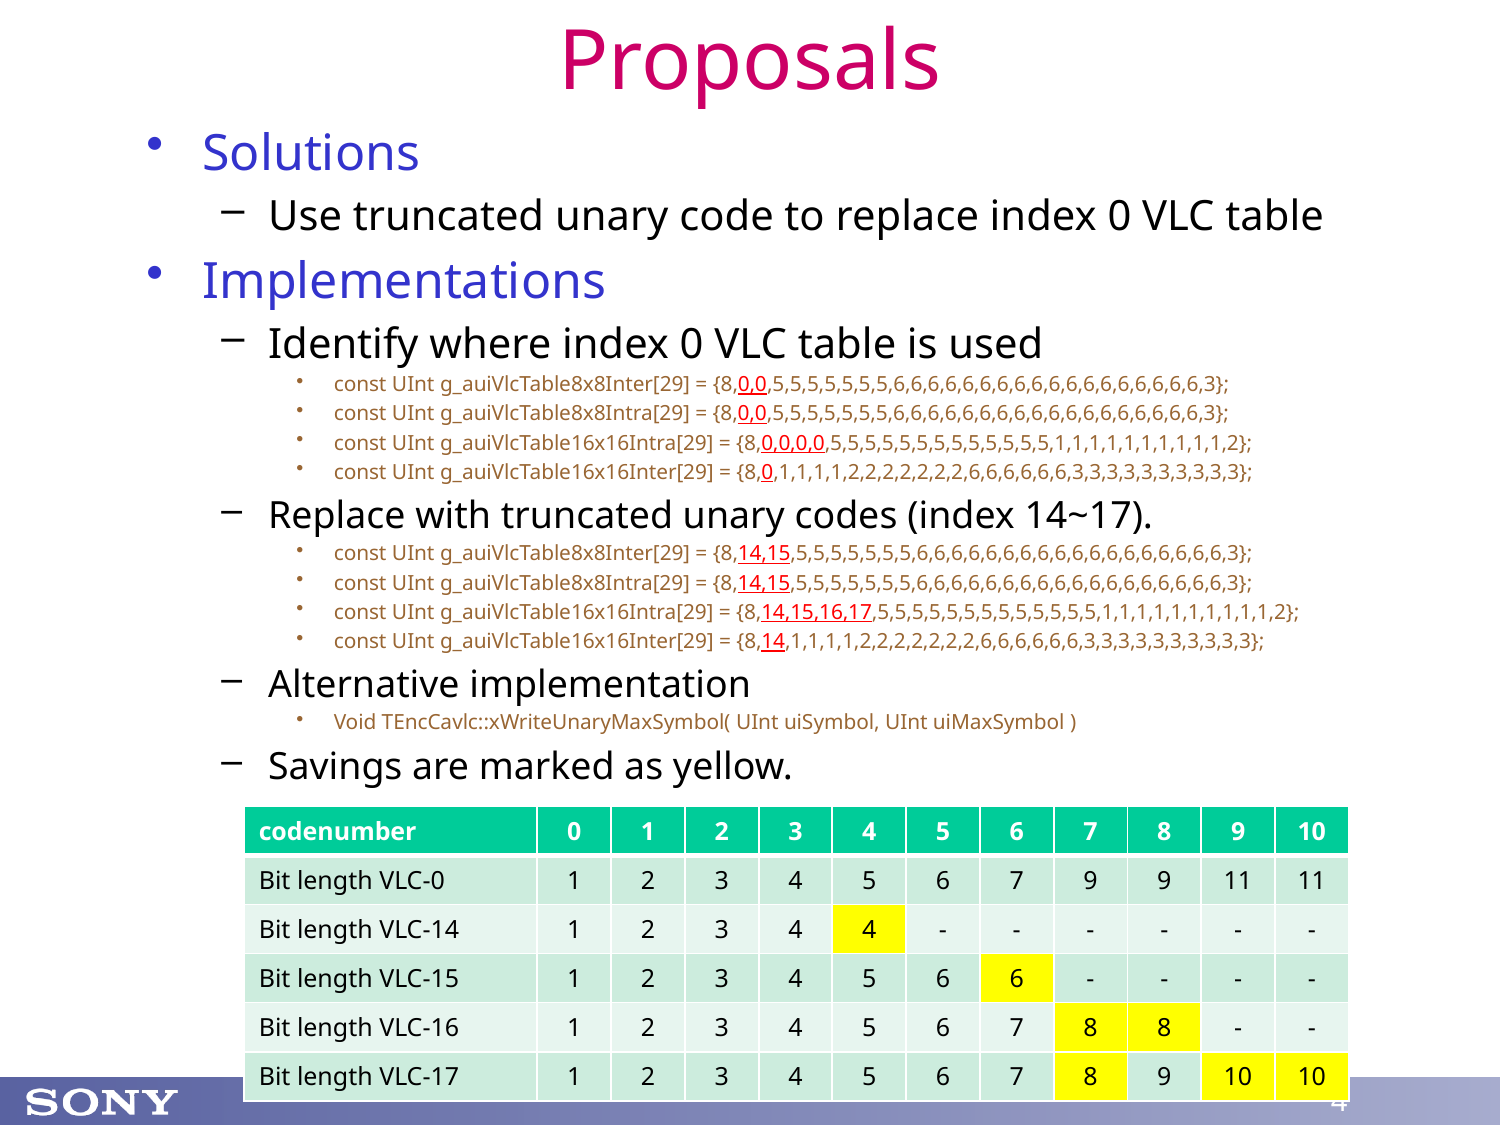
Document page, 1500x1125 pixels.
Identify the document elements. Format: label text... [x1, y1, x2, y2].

table_cell 10 [1276, 1053, 1348, 1100]
table_cell 5 [833, 1053, 905, 1100]
table_cell 1 [538, 1053, 610, 1100]
title Proposals [112, 0, 1388, 115]
table_cell - [1202, 905, 1274, 953]
table_cell 8 [1055, 1003, 1127, 1051]
table_cell 9 [1128, 1053, 1200, 1100]
table_cell 4 [760, 954, 831, 1002]
table_cell 7 [981, 1003, 1053, 1051]
table_cell Bit length VLC-16 [245, 1003, 536, 1051]
table_cell 2 [612, 905, 684, 953]
table_cell 7 [981, 858, 1053, 904]
table_cell - [1128, 954, 1200, 1002]
table_cell 6 [907, 858, 979, 904]
table_cell 8 [1055, 1053, 1127, 1100]
table_cell 1 [538, 905, 610, 953]
table_cell 4 [760, 858, 831, 904]
table_header 9 [1202, 807, 1274, 853]
table_header 2 [686, 807, 758, 853]
table_cell - [1128, 905, 1200, 953]
table_header 7 [1055, 807, 1127, 853]
table_cell 6 [981, 954, 1053, 1002]
table_cell - [1276, 1003, 1348, 1051]
table_cell 5 [833, 858, 905, 904]
table_header 5 [907, 807, 979, 853]
table_header 3 [760, 807, 831, 853]
table_cell 6 [907, 1003, 979, 1051]
table_cell 4 [760, 1053, 831, 1100]
picture [26, 1088, 178, 1116]
table_cell 3 [686, 905, 758, 953]
table_header codenumber [245, 807, 536, 853]
table_cell 9 [1128, 858, 1200, 904]
table_cell 4 [760, 1003, 831, 1051]
table_header 10 [1276, 807, 1348, 853]
table_cell 3 [686, 858, 758, 904]
table_cell 5 [833, 1003, 905, 1051]
table_cell 1 [538, 1003, 610, 1051]
table_cell 11 [1276, 858, 1348, 904]
table_header 1 [612, 807, 684, 853]
table_cell Bit length VLC-15 [245, 954, 536, 1002]
table_cell - [981, 905, 1053, 953]
table_cell 11 [1202, 858, 1274, 904]
table_cell - [1276, 905, 1348, 953]
table_cell 10 [1202, 1053, 1274, 1100]
table_cell 2 [612, 1003, 684, 1051]
table_header 4 [833, 807, 905, 853]
table_cell Bit length VLC-14 [245, 905, 536, 953]
table_cell 2 [612, 954, 684, 1002]
table_header 0 [538, 807, 610, 853]
table_cell - [907, 905, 979, 953]
table_cell 9 [1055, 858, 1127, 904]
table_cell Bit length VLC-0 [245, 858, 536, 904]
table_cell 4 [760, 905, 831, 953]
table_cell - [1276, 954, 1348, 1002]
table_cell 2 [612, 1053, 684, 1100]
table_cell 1 [538, 954, 610, 1002]
table_header 6 [981, 807, 1053, 853]
table_cell - [1202, 1003, 1274, 1051]
table_cell 5 [833, 954, 905, 1002]
table_cell 3 [686, 954, 758, 1002]
table_cell 8 [1128, 1003, 1200, 1051]
table_cell 2 [612, 858, 684, 904]
table_cell 4 [833, 905, 905, 953]
table_cell 1 [538, 858, 610, 904]
slide_number 4 [1049, 1074, 1363, 1125]
table_cell 6 [907, 954, 979, 1002]
table_cell - [1202, 954, 1274, 1002]
list Solutions Use truncated unary code to replace index 0 VLC table Implementations Identify where index 0 VLC table is used const UInt g_auiVlcTable8x8Inter[29] = {8,0,0,5,5,5,5,5,5,5,6,6,6,6,6,6,6,6,6,6,6,6,6,6,6,6,6,6,3}; const UInt g_auiVlcTable8x8Intra[29] = {8,0,0,5,5,5,5,5,5,5,6,6,6,6,6,6,6,6,6,6,6,6,6,6,6,6,6,6,3}; const UInt g_auiVlcTable16x16Intra[29] = {8,0,0,0,0,5,5,5,5,5,5,5,5,5,5,5,5,5,1,1,1,1,1,1,1,1,1,1,2}; const UInt g_auiVlcTable16x16Inter[29] = {8,0,1,1,1,1,2,2,2,2,2,2,2,6,6,6,6,6,6,3,3,3,3,3,3,3,3,3,3}; Replace with truncated unary codes (index 14~17). const UInt g_auiVlcTable8x8Inter[29] = {8,14,15,5,5,5,5,5,5,5,6,6,6,6,6,6,6,6,6,6,6,6,6,6,6,6,6,6,3}; const UInt g_auiVlcTable8x8Intra[29] = {8,14,15,5,5,5,5,5,5,5,6,6,6,6,6,6,6,6,6,6,6,6,6,6,6,6,6,6,3}; const UInt g_auiVlcTable16x16Intra[29] = {8,14,15,16,17,5,5,5,5,5,5,5,5,5,5,5,5,5,1,1,1,1,1,1,1,1,1,1,2}; const UInt g_auiVlcTable16x16Inter[29] = {8,14,1,1,1,1,2,2,2,2,2,2,2,6,6,6,6,6,6,3,3,3,3,3,3,3,3,3,3}; Alternative implementation Void TEncCavlc::xWriteUnaryMaxSymbol( UInt uiSymbol, UInt uiMaxSymbol ) Savings are marked as yellow. [131, 112, 1407, 1013]
table_cell 7 [981, 1053, 1053, 1100]
table_cell - [1055, 905, 1127, 953]
table_cell Bit length VLC-17 [245, 1053, 536, 1100]
table_header 8 [1128, 807, 1200, 853]
table_cell 3 [686, 1003, 758, 1051]
table_cell 3 [686, 1053, 758, 1100]
table_cell - [1055, 954, 1127, 1002]
table_cell 6 [907, 1053, 979, 1100]
